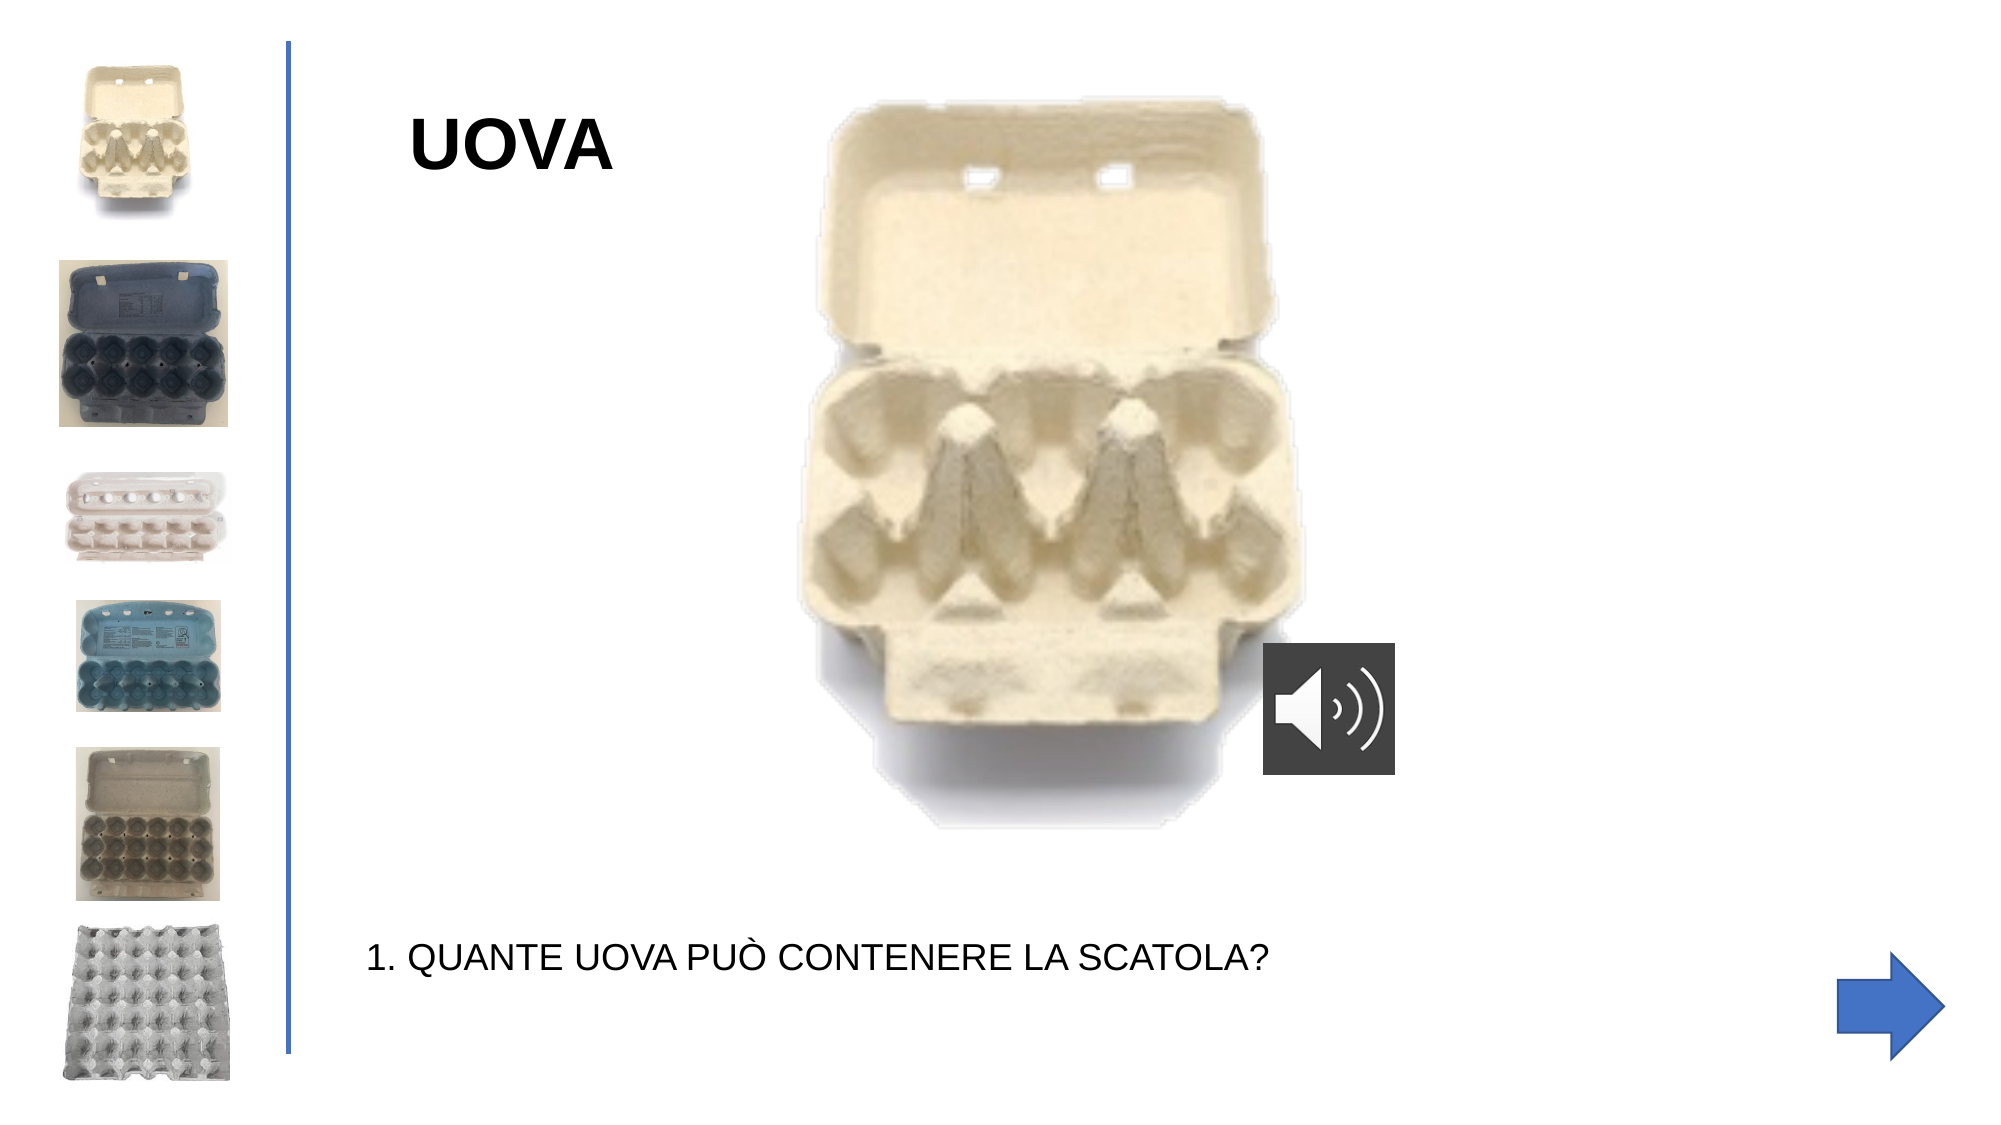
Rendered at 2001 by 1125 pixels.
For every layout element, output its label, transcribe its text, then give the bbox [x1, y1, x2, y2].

picture [60, 917, 230, 1092]
text_box [1836, 951, 1946, 1062]
picture [735, 0, 1396, 965]
picture [59, 260, 228, 428]
picture [64, 33, 206, 249]
text_box UOVA [394, 89, 631, 192]
text_box 1. QUANTE UOVA PUÒ CONTENERE LA SCATOLA? [351, 925, 1612, 985]
picture [64, 472, 233, 565]
picture [70, 747, 225, 901]
picture [76, 600, 221, 712]
